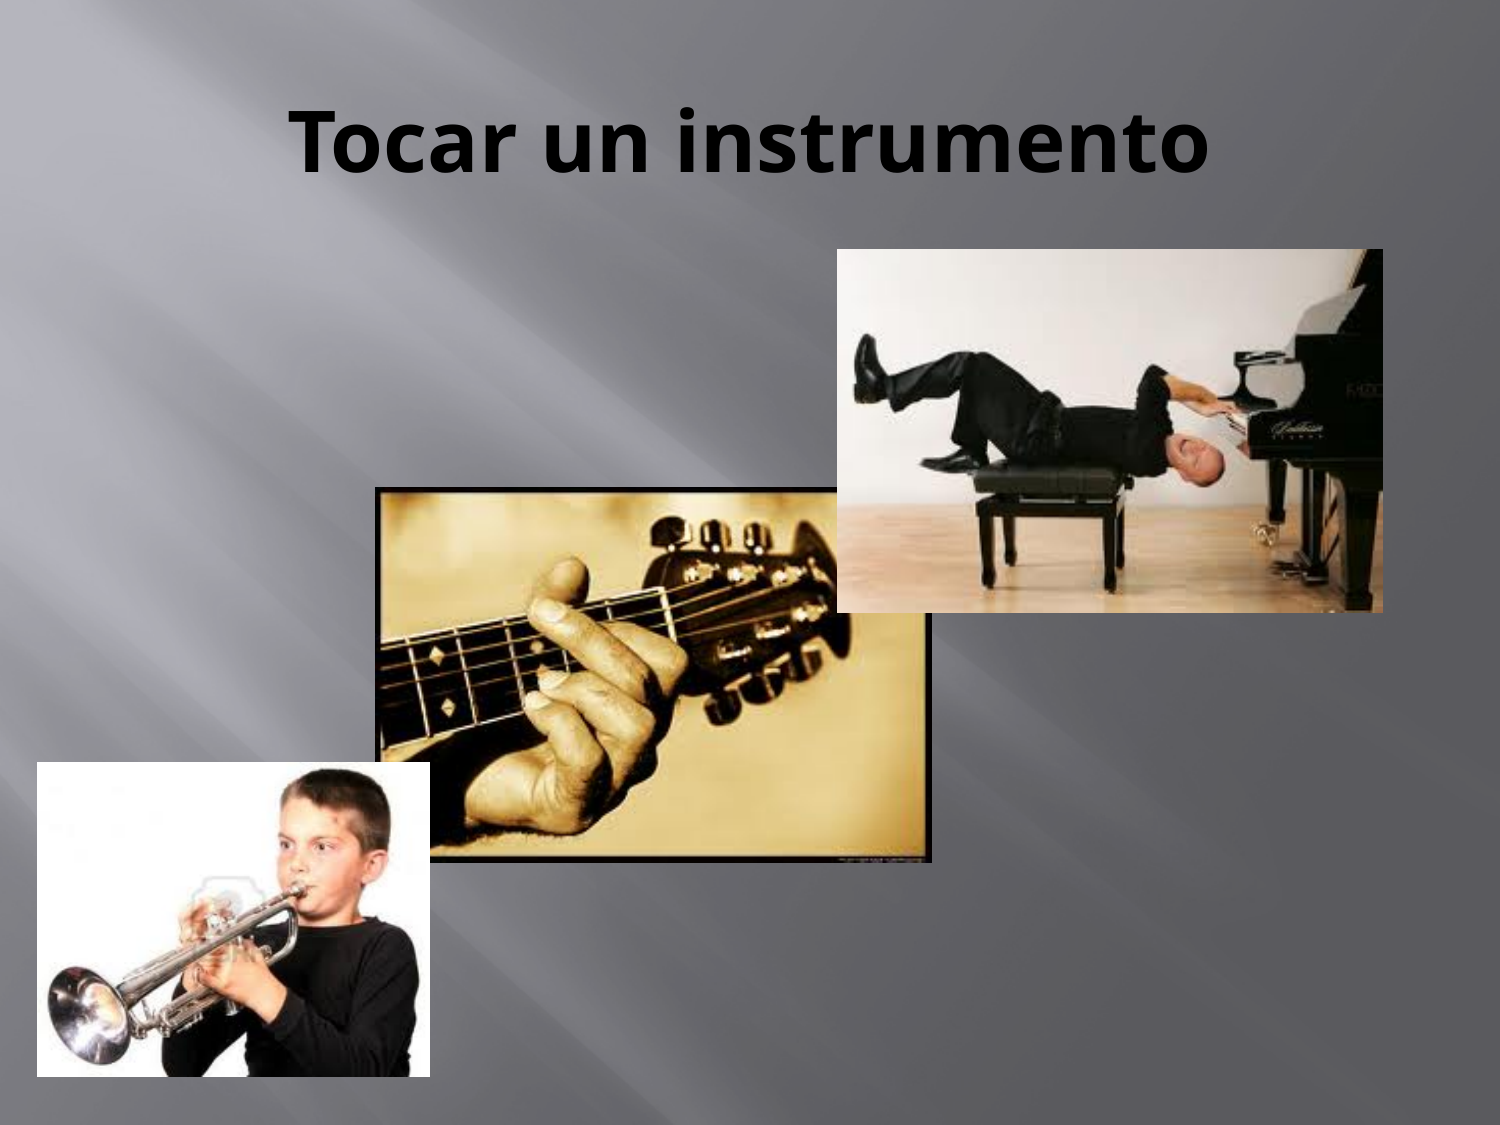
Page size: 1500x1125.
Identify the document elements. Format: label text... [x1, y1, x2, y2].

picture [37, 249, 1383, 1077]
title Tocar un instrumento [75, 45, 1425, 233]
